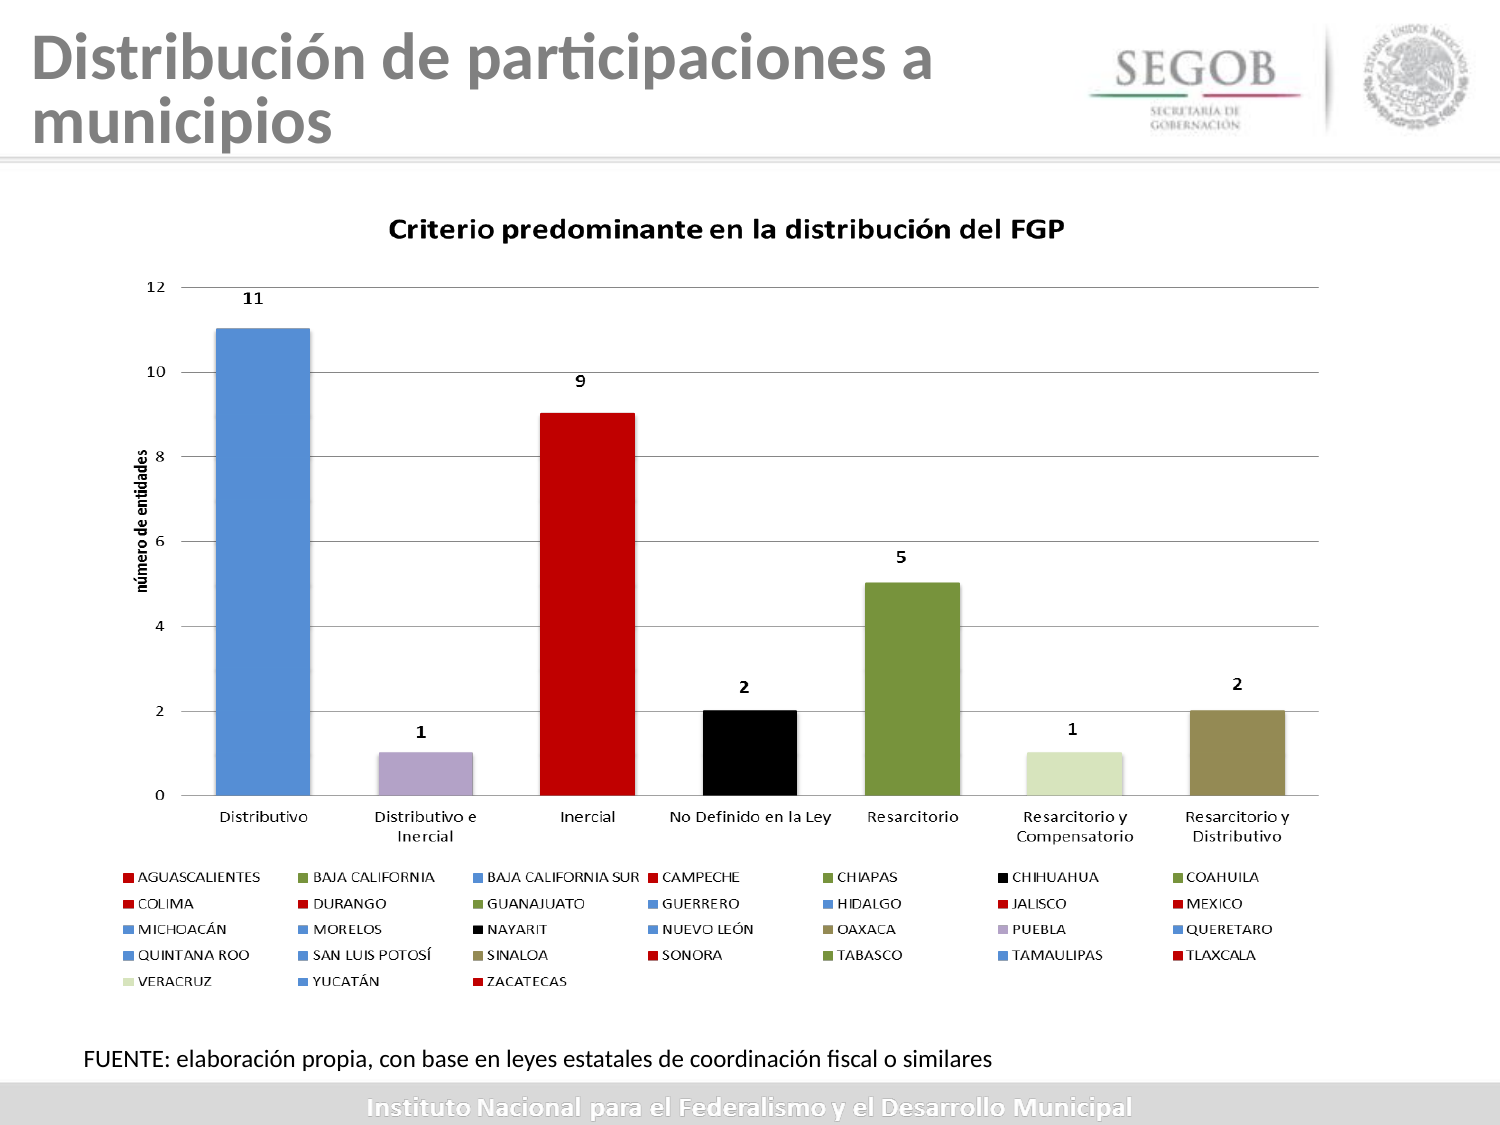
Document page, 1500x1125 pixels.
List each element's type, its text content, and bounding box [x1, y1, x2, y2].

text_box Distribución de participaciones a municipios [16, 20, 1069, 164]
picture [0, 0, 1500, 1125]
text_box FUENTE: elaboración propia, con base en leyes estatales de coordinación fiscal o similares [68, 1035, 1010, 1080]
